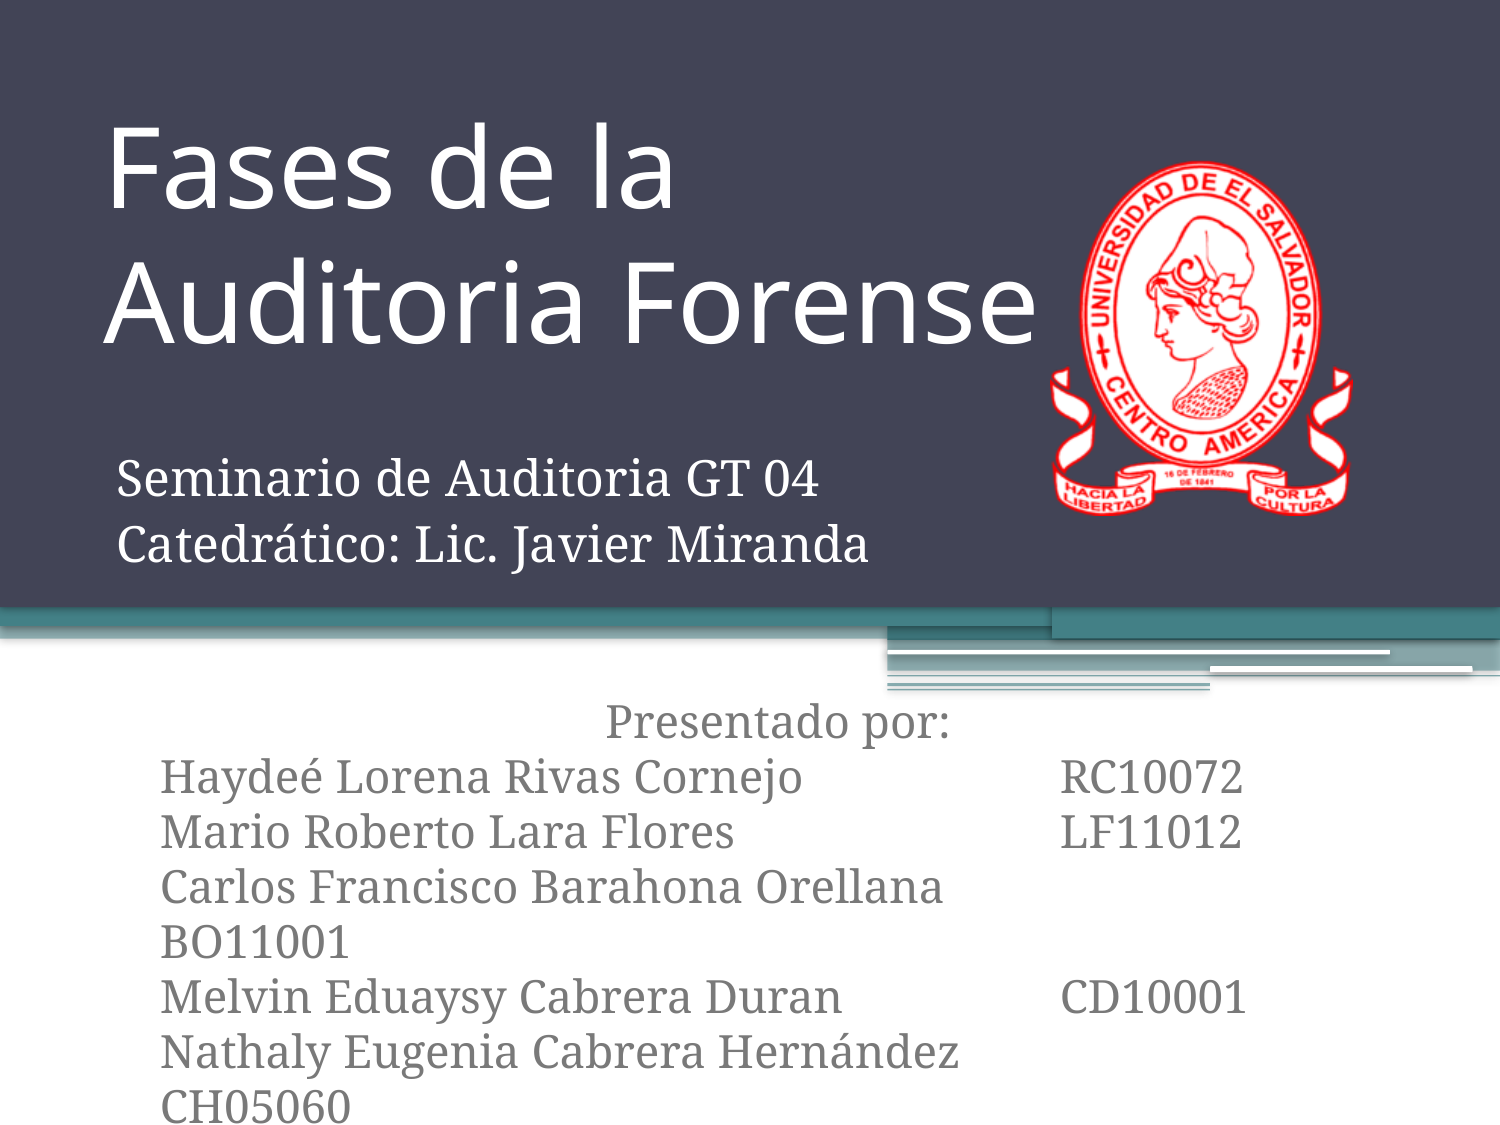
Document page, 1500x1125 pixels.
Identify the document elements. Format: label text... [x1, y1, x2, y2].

text_box Presentado por: Haydeé Lorena Rivas Cornejo RC10072 Mario Roberto Lara Flores LF11012 Carlos Francisco Barahona Orellana BO11001 Melvin Eduaysy Cabrera Duran CD10001 Nathaly Eugenia Cabrera Hernández CH05060 [123, 692, 1412, 976]
subtitle Seminario de Auditoria GT 04 Catedrático: Lic. Javier Miranda [91, 438, 904, 598]
title Fases de la Auditoria Forense [88, 132, 1476, 374]
picture [1050, 160, 1353, 516]
